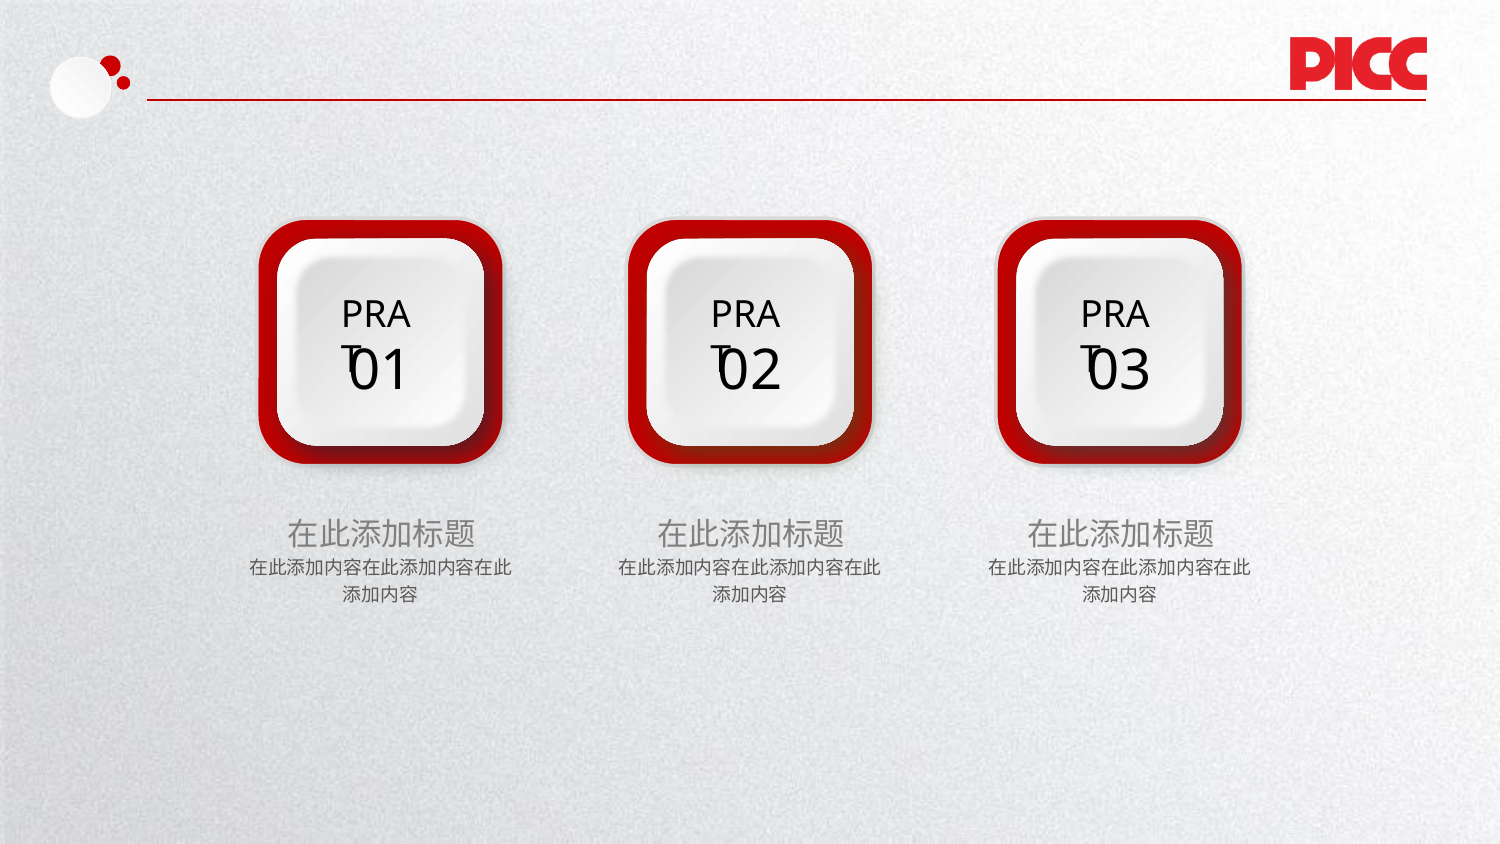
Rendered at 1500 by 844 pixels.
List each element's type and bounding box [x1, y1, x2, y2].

text_box [233, 506, 528, 615]
text_box [972, 506, 1267, 615]
text_box [995, 217, 1244, 466]
text_box [603, 506, 897, 615]
picture [0, 0, 1500, 844]
text_box [256, 217, 505, 466]
text_box [626, 217, 875, 466]
